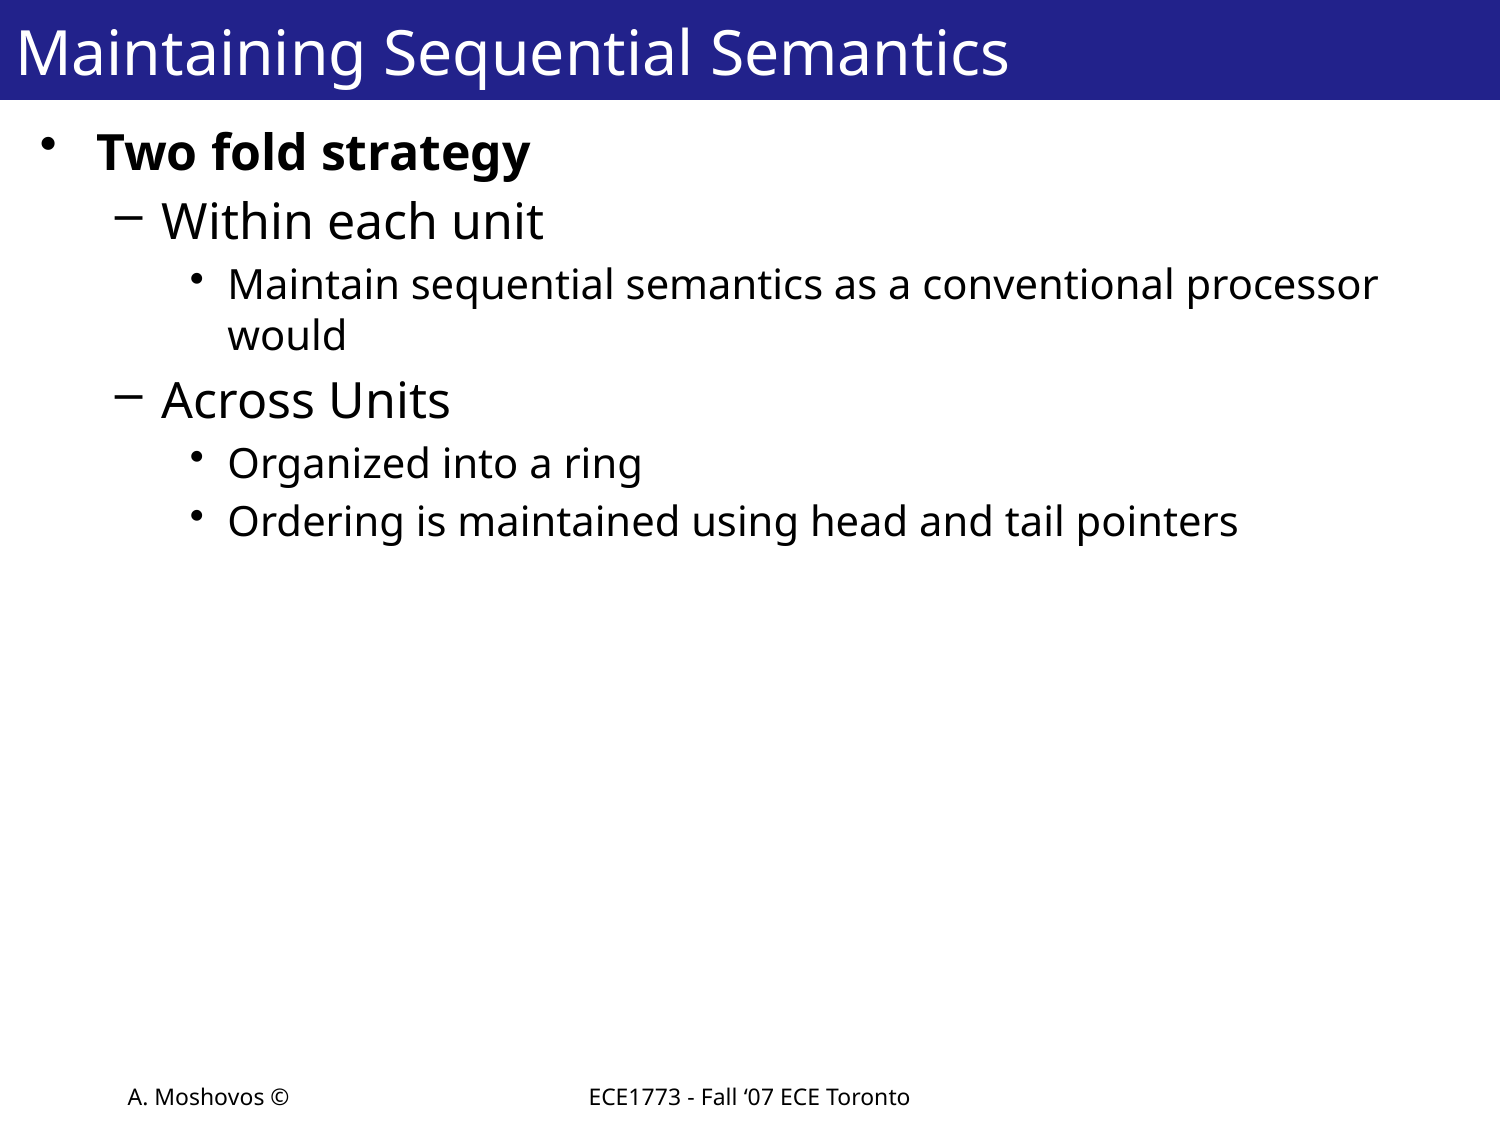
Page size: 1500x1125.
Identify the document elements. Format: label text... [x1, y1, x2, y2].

footer ECE1773 - Fall ‘07 ECE Toronto [487, 1074, 1013, 1125]
slide_number A. Moshovos © [112, 1074, 426, 1125]
title Maintaining Sequential Semantics [0, 0, 1500, 101]
list Two fold strategy Within each unit Maintain sequential semantics as a conventional processor would Across Units Organized into a ring Ordering is maintained using head and tail pointers [24, 112, 1476, 1076]
